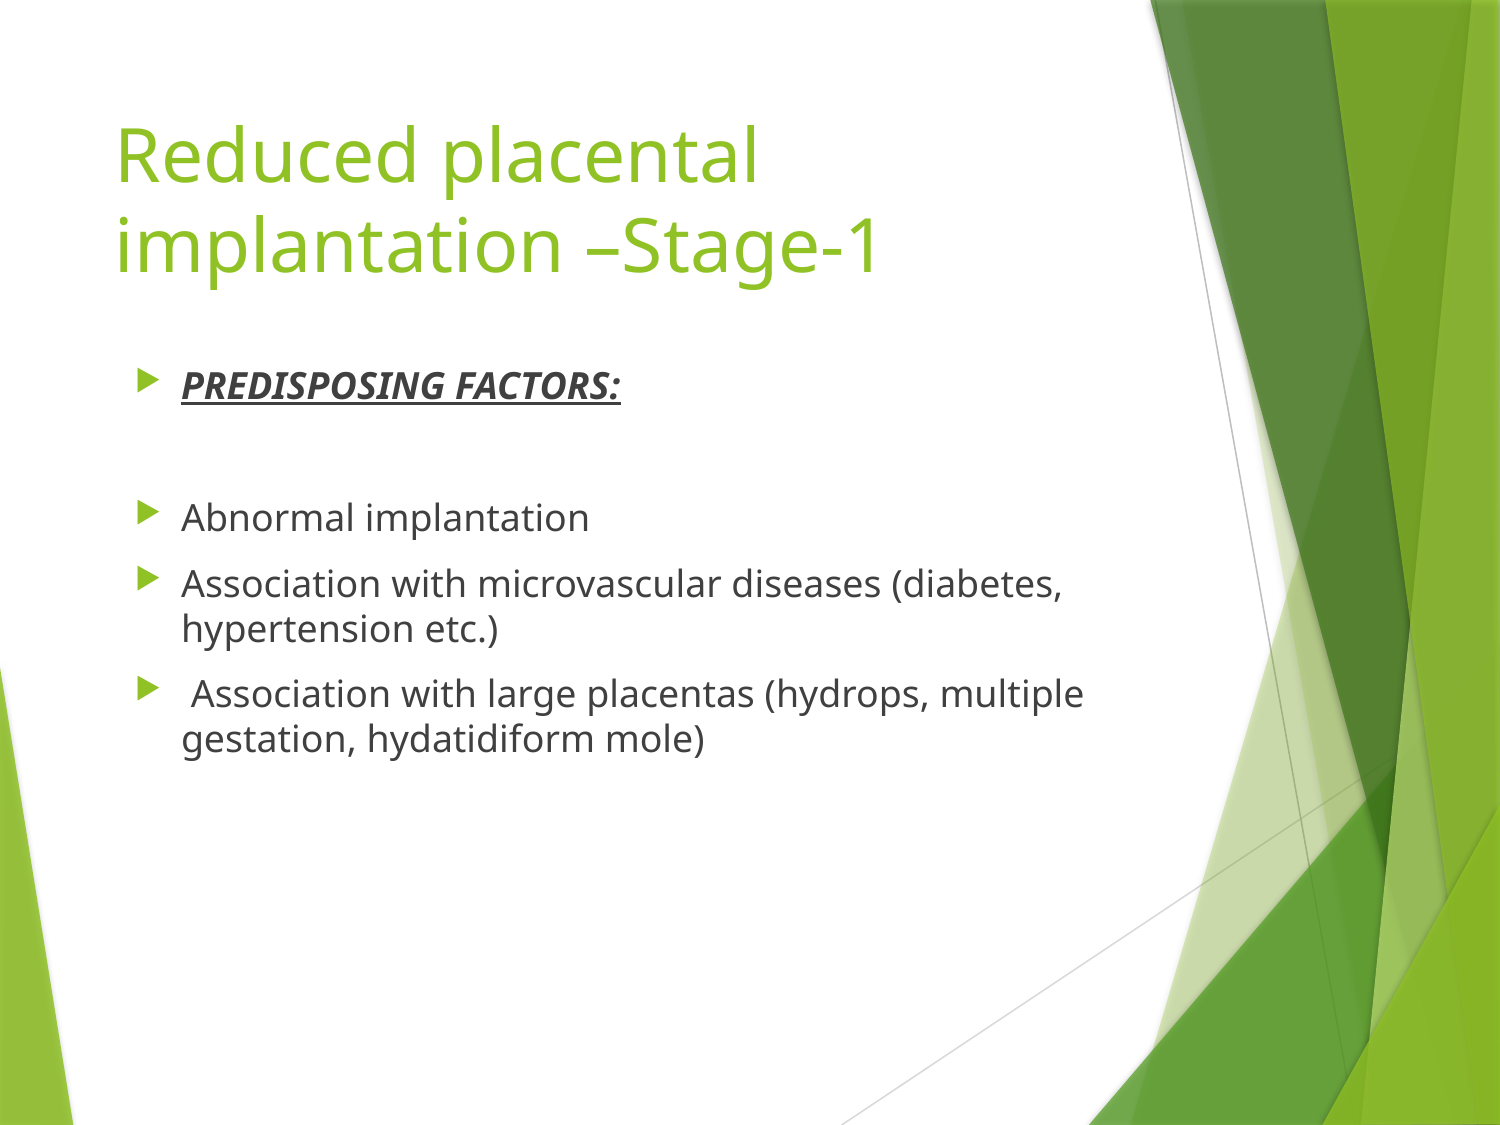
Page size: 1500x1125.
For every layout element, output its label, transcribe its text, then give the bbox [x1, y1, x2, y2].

title Reduced placental implantation –Stage-1 [99, 99, 1142, 317]
list PREDISPOSING FACTORS: Abnormal implantation Association with microvascular diseases (diabetes, hypertension etc.) Association with large placentas (hydrops, multiple gestation, hydatidiform mole) [99, 354, 1142, 992]
